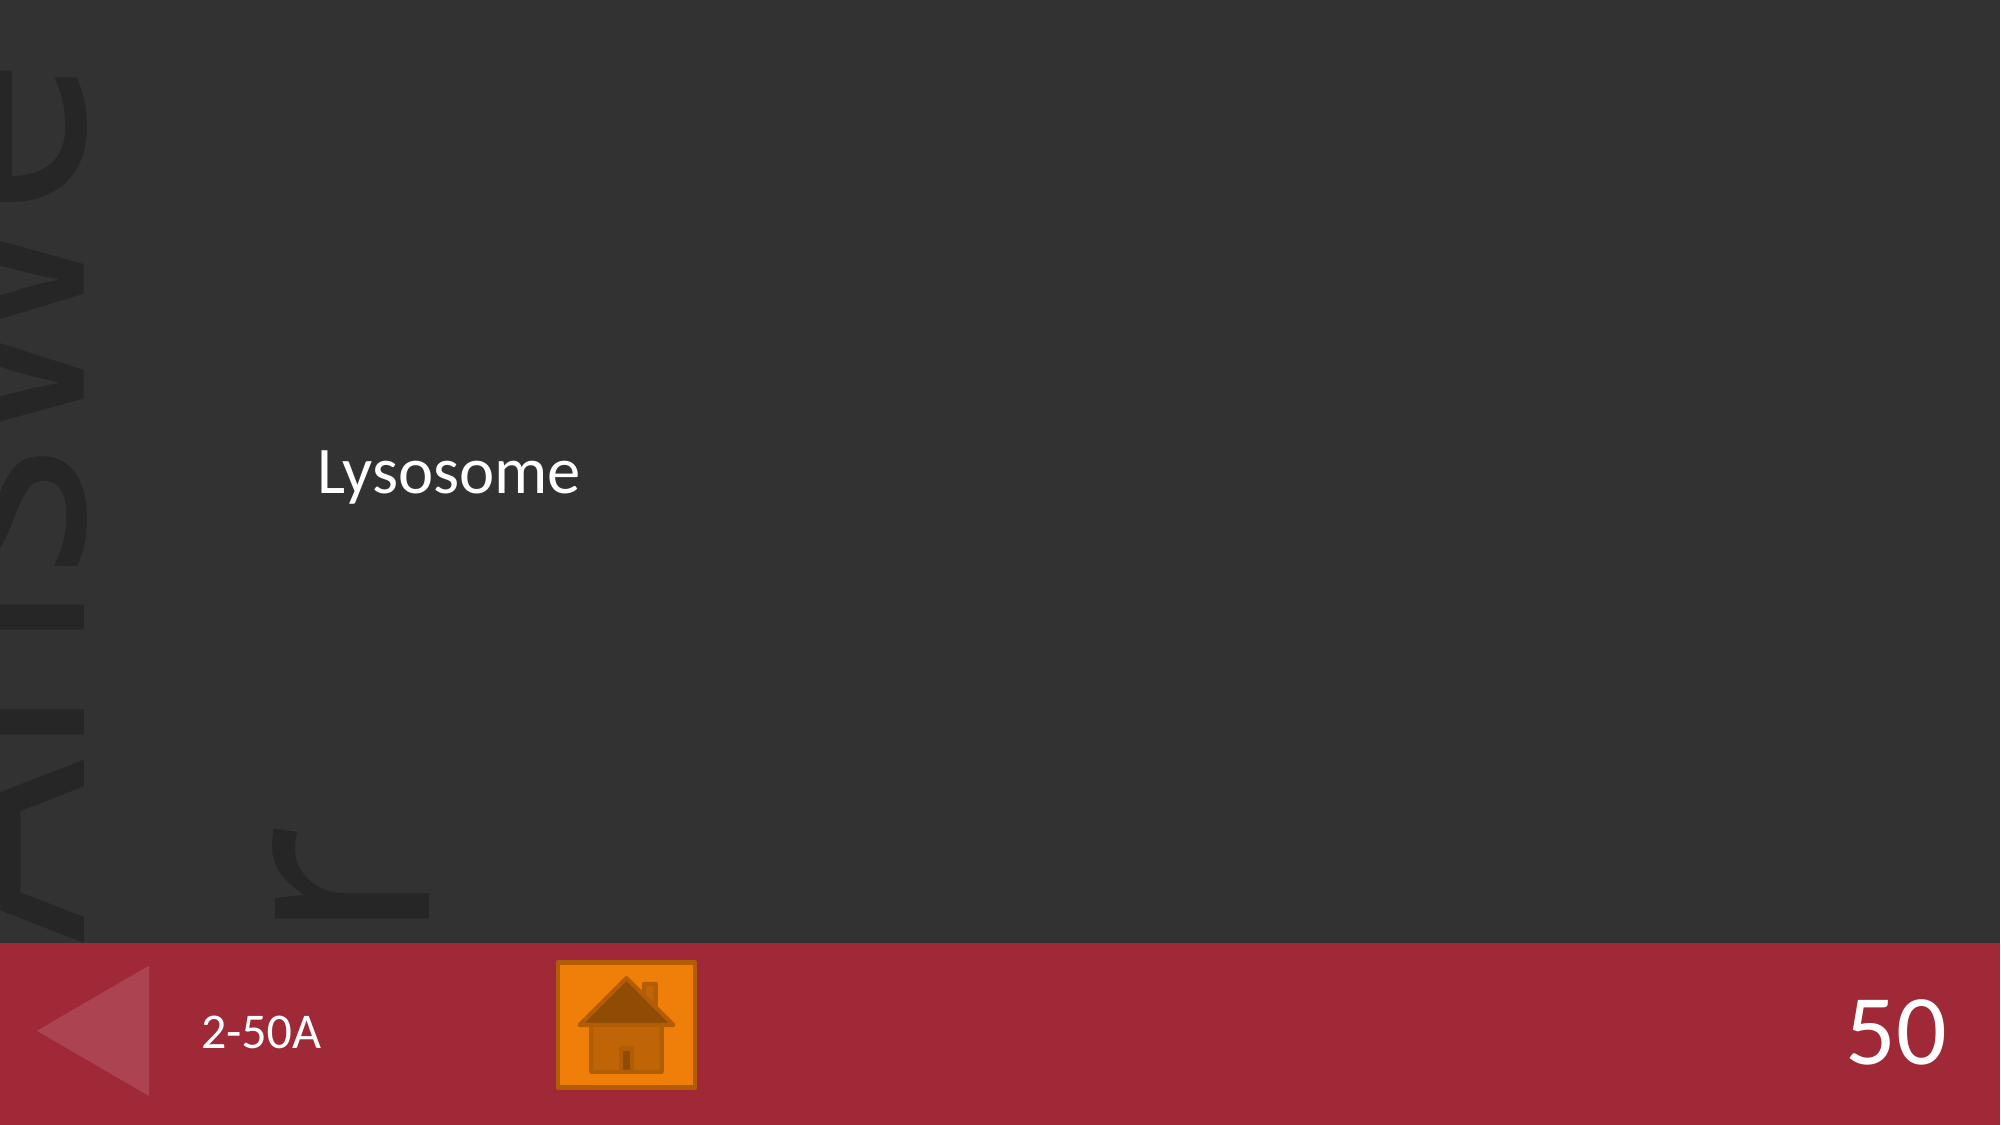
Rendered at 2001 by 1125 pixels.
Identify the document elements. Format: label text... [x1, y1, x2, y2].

title 2-50A [185, 967, 1494, 1097]
list 50 [1494, 967, 1963, 1097]
text_box [556, 960, 697, 1090]
list Lysosome [302, 307, 1760, 636]
